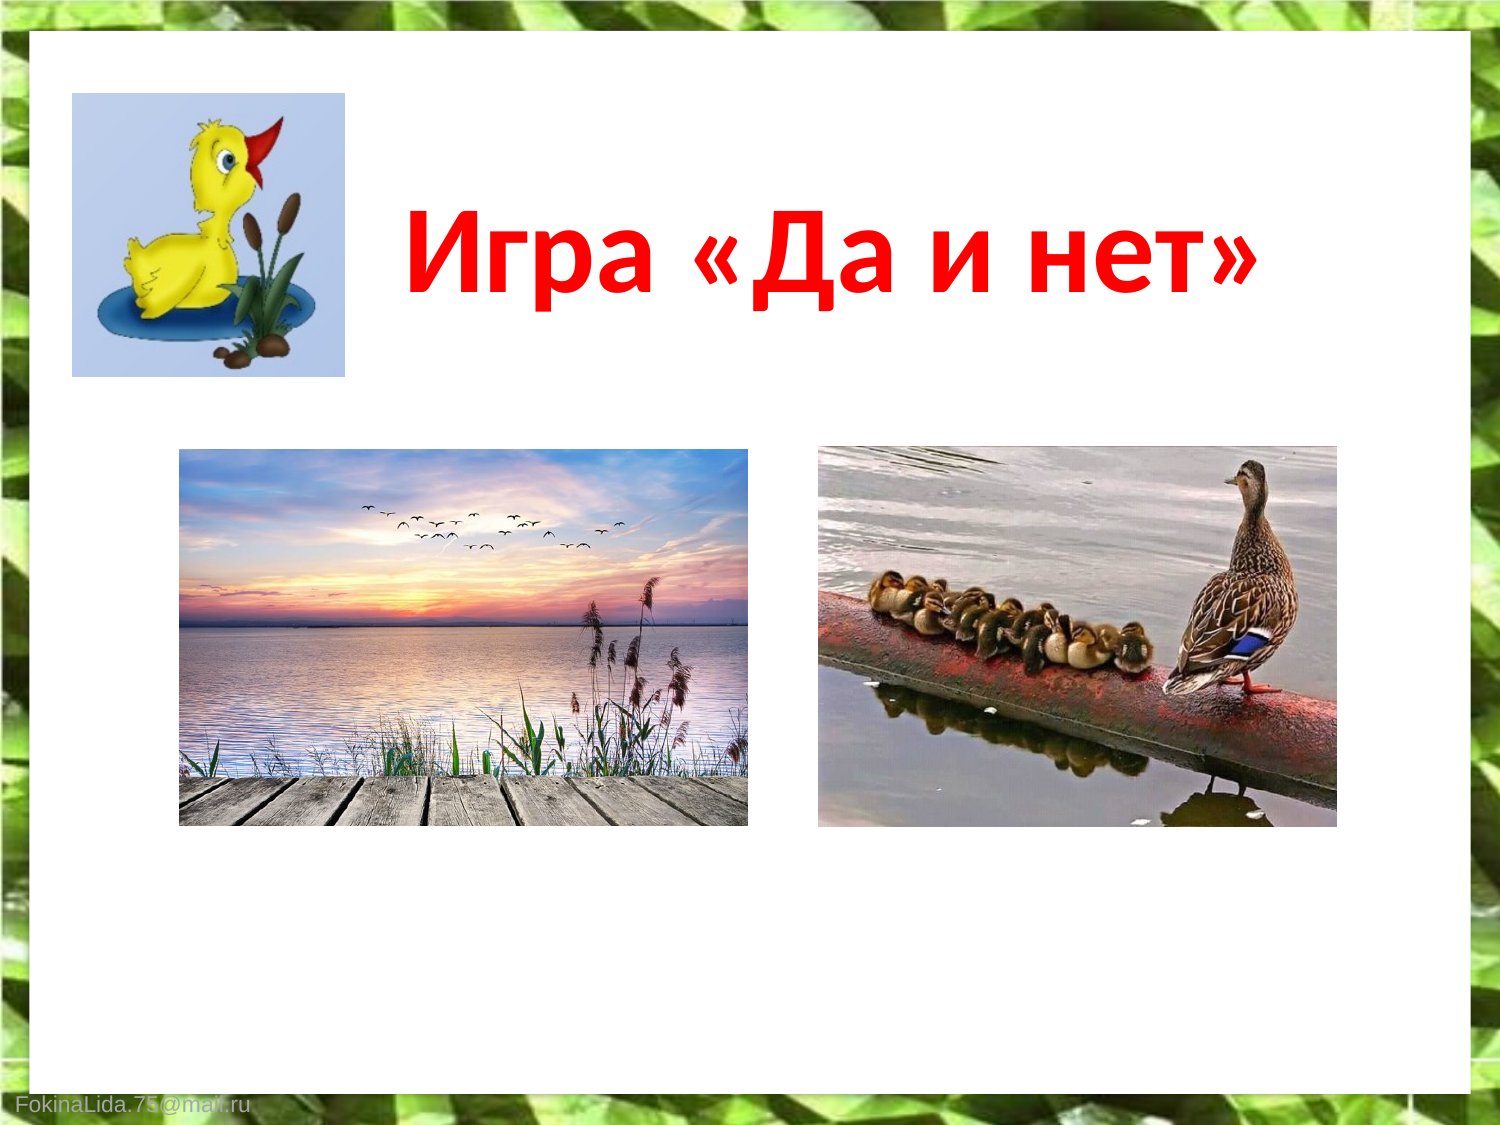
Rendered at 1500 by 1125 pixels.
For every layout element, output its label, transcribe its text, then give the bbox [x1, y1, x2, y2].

picture [0, 0, 1500, 1125]
text_box Игра «Да и нет» [388, 159, 1287, 325]
